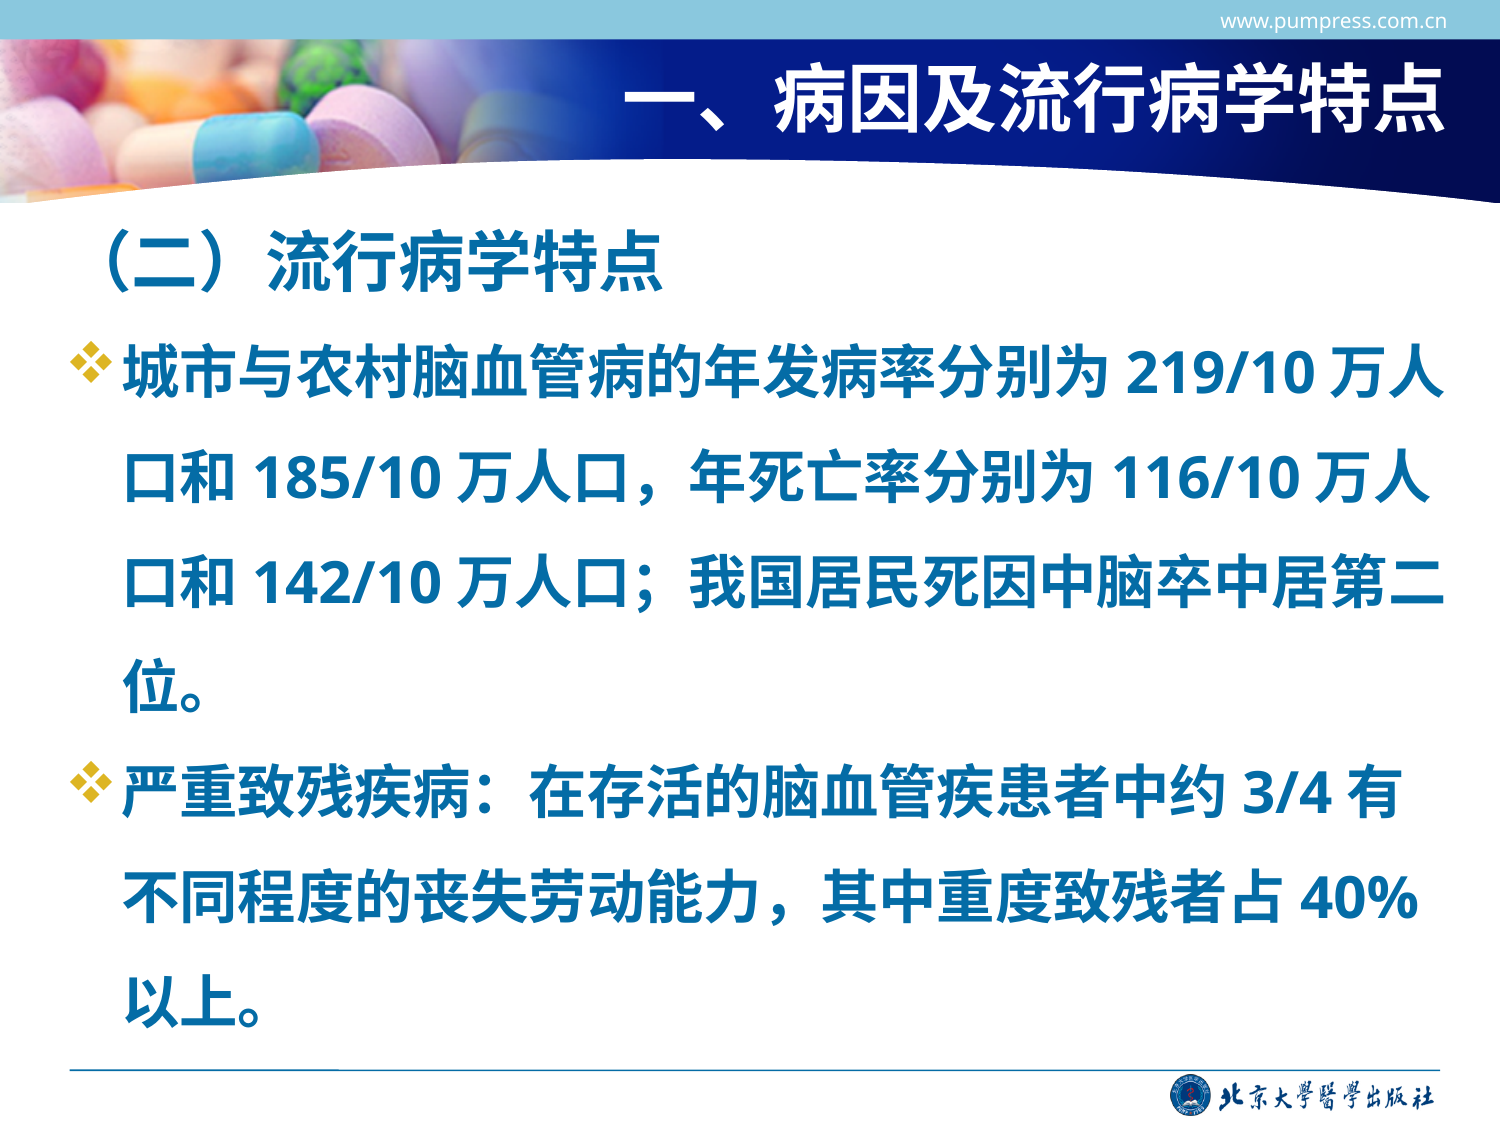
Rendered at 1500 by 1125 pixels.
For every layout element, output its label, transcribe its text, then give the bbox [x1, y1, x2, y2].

picture [1170, 1074, 1436, 1118]
slide_number www.pumpress.com.cn [1024, 0, 1463, 38]
picture [0, 40, 1500, 203]
title 一、病因及流行病学特点 [137, 49, 1463, 143]
list （二）流行病学特点 城市与农村脑血管病的年发病率分别为219/10万人口和185/10万人口，年死亡率分别为116/10万人口和142/10万人口；我国居民死因中脑卒中居第二位。 严重致残疾病：在存活的脑血管疾患者中约3/4有不同程度的丧失劳动能力，其中重度致残者占40%以上。 [49, 172, 1463, 1071]
